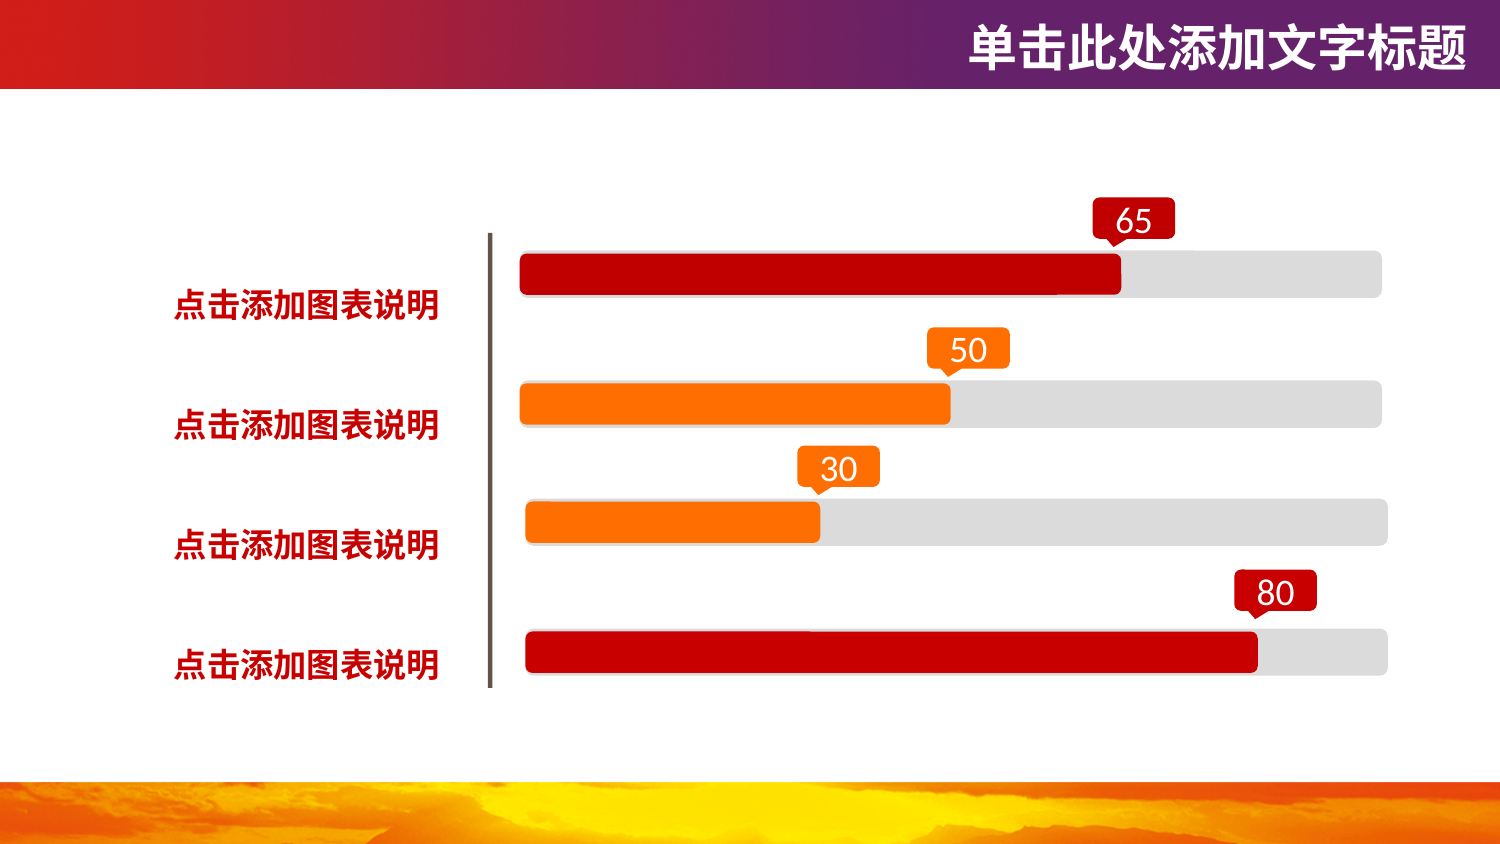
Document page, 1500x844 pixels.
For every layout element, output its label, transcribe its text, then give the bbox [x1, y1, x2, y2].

picture [0, 0, 1500, 89]
text_box [525, 498, 1388, 546]
text_box [525, 628, 1388, 676]
text_box [525, 501, 821, 543]
text_box [525, 631, 1258, 673]
text_box [519, 253, 1122, 295]
text_box 65 [1092, 197, 1176, 248]
text_box 点击添加图表说明 点击添加图表说明 点击添加图表说明 点击添加图表说明 [123, 197, 490, 692]
text_box [520, 250, 1383, 298]
text_box 80 [1234, 569, 1317, 620]
text_box 30 [797, 445, 880, 496]
picture [0, 783, 1500, 844]
text_box [520, 380, 1383, 428]
text_box 50 [926, 327, 1010, 377]
text_box [519, 383, 951, 425]
